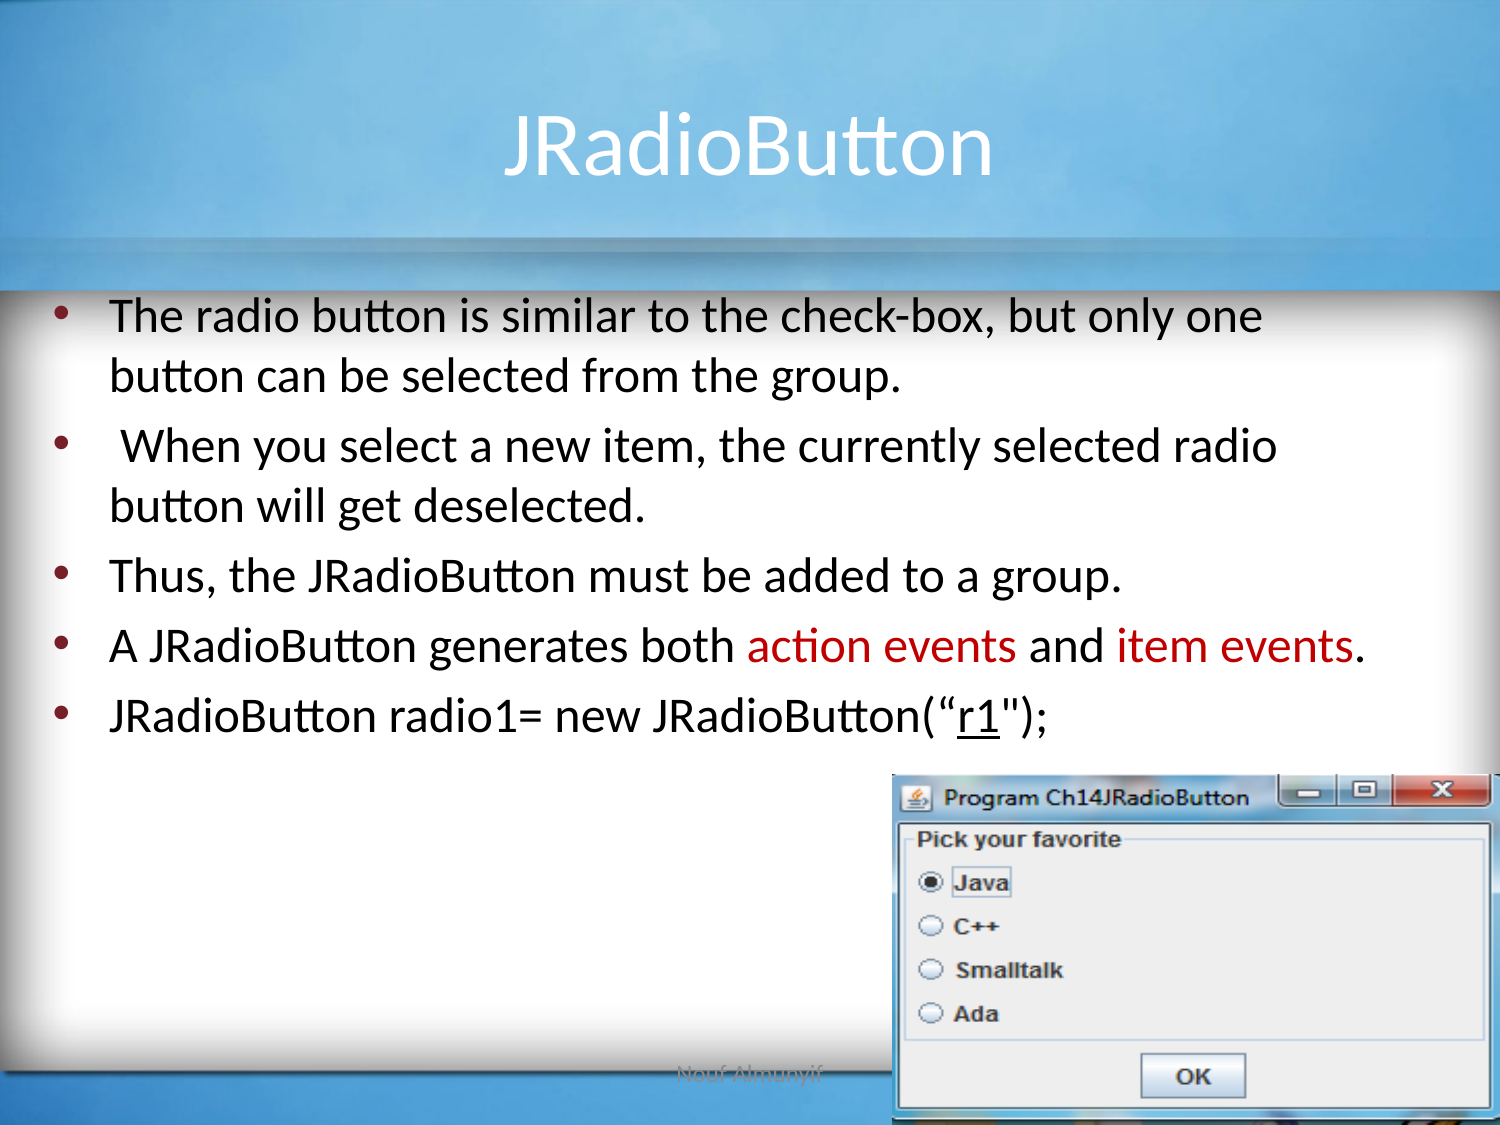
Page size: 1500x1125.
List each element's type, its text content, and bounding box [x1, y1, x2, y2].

list The radio button is similar to the check-box, but only one button can be selected from the group. When you select a new item, the currently selected radio button will get deselected. Thus, the JRadioButton must be added to a group. A JRadioButton generates both action events and item events. JRadioButton radio1= new JRadioButton(“r1"); [37, 275, 1388, 968]
picture [0, 0, 1500, 1125]
footer Nouf Almunyif [512, 1042, 881, 1103]
title JRadioButton [75, 45, 1425, 233]
